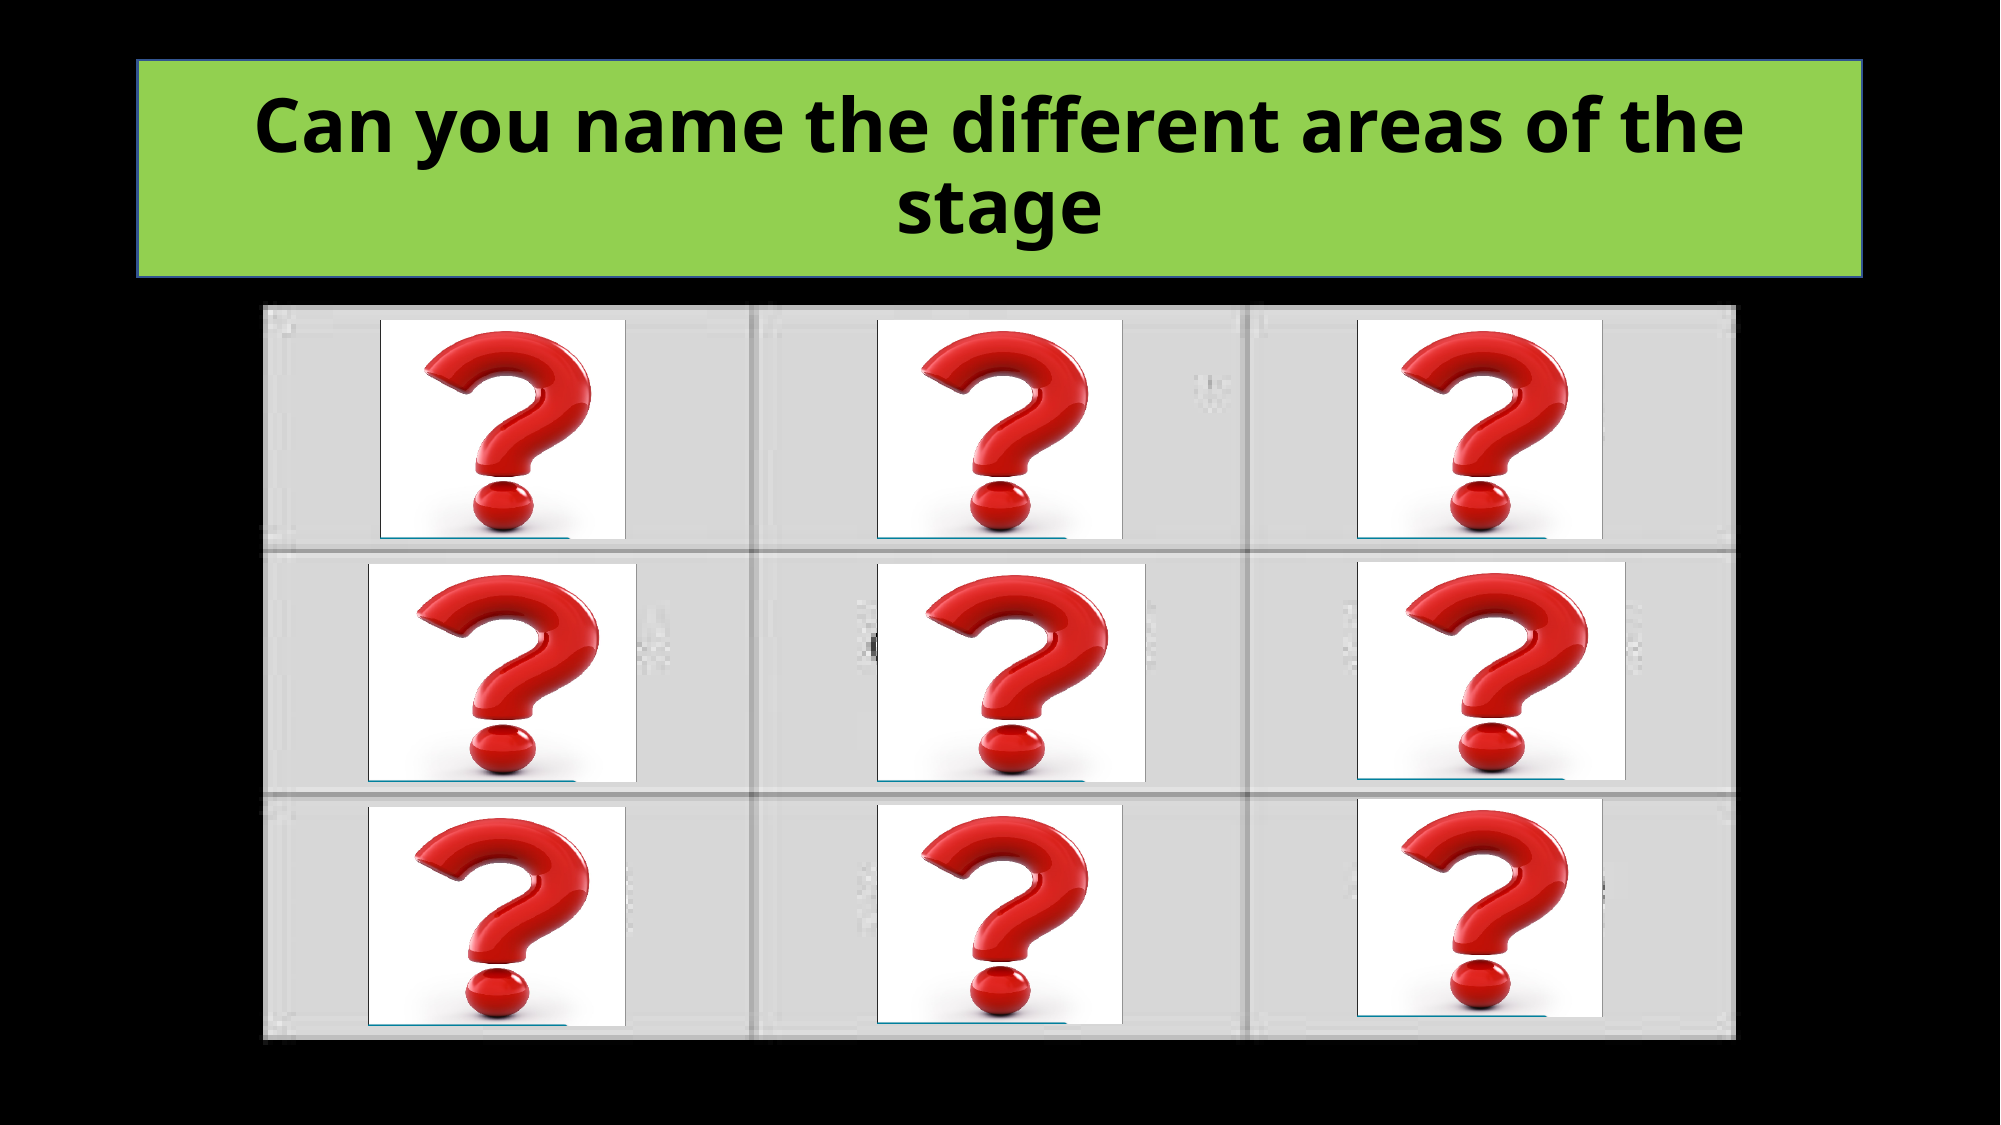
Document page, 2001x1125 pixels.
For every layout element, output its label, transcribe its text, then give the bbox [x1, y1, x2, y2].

picture [1357, 798, 1603, 1017]
picture [368, 564, 637, 782]
picture [877, 320, 1123, 539]
picture [877, 805, 1123, 1024]
picture [1357, 320, 1603, 539]
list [259, 301, 1741, 1045]
picture [877, 564, 1146, 782]
title Can you name the different areas of the stage [136, 59, 1863, 278]
picture [368, 807, 626, 1026]
picture [380, 320, 626, 539]
picture [1357, 562, 1626, 780]
